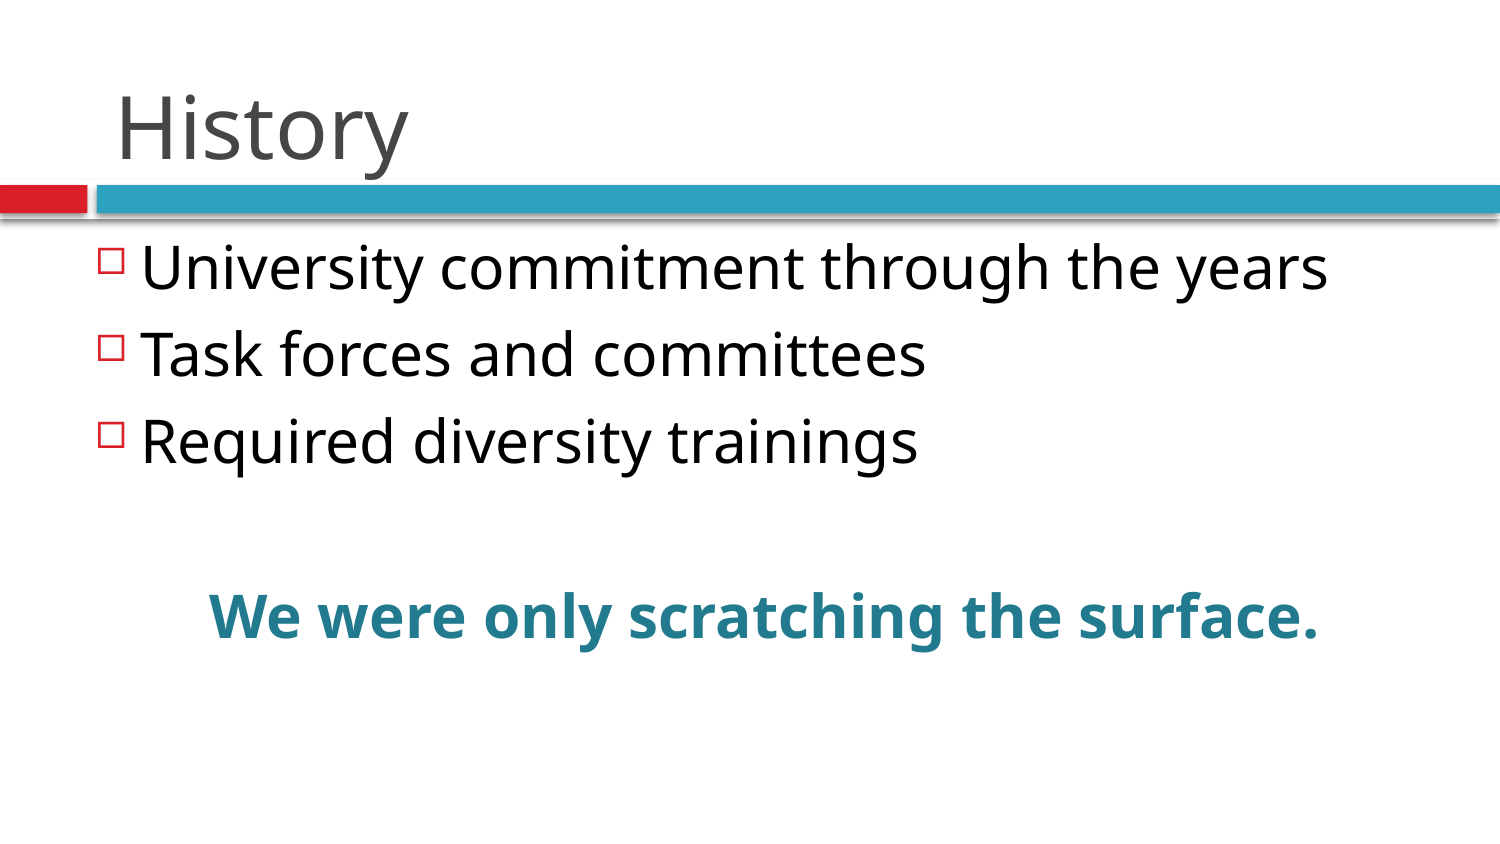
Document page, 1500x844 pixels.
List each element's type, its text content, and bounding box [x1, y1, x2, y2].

title History [99, 19, 1438, 185]
list University commitment through the years Task forces and committees Required diversity trainings We were only scratching the surface. [80, 221, 1450, 797]
